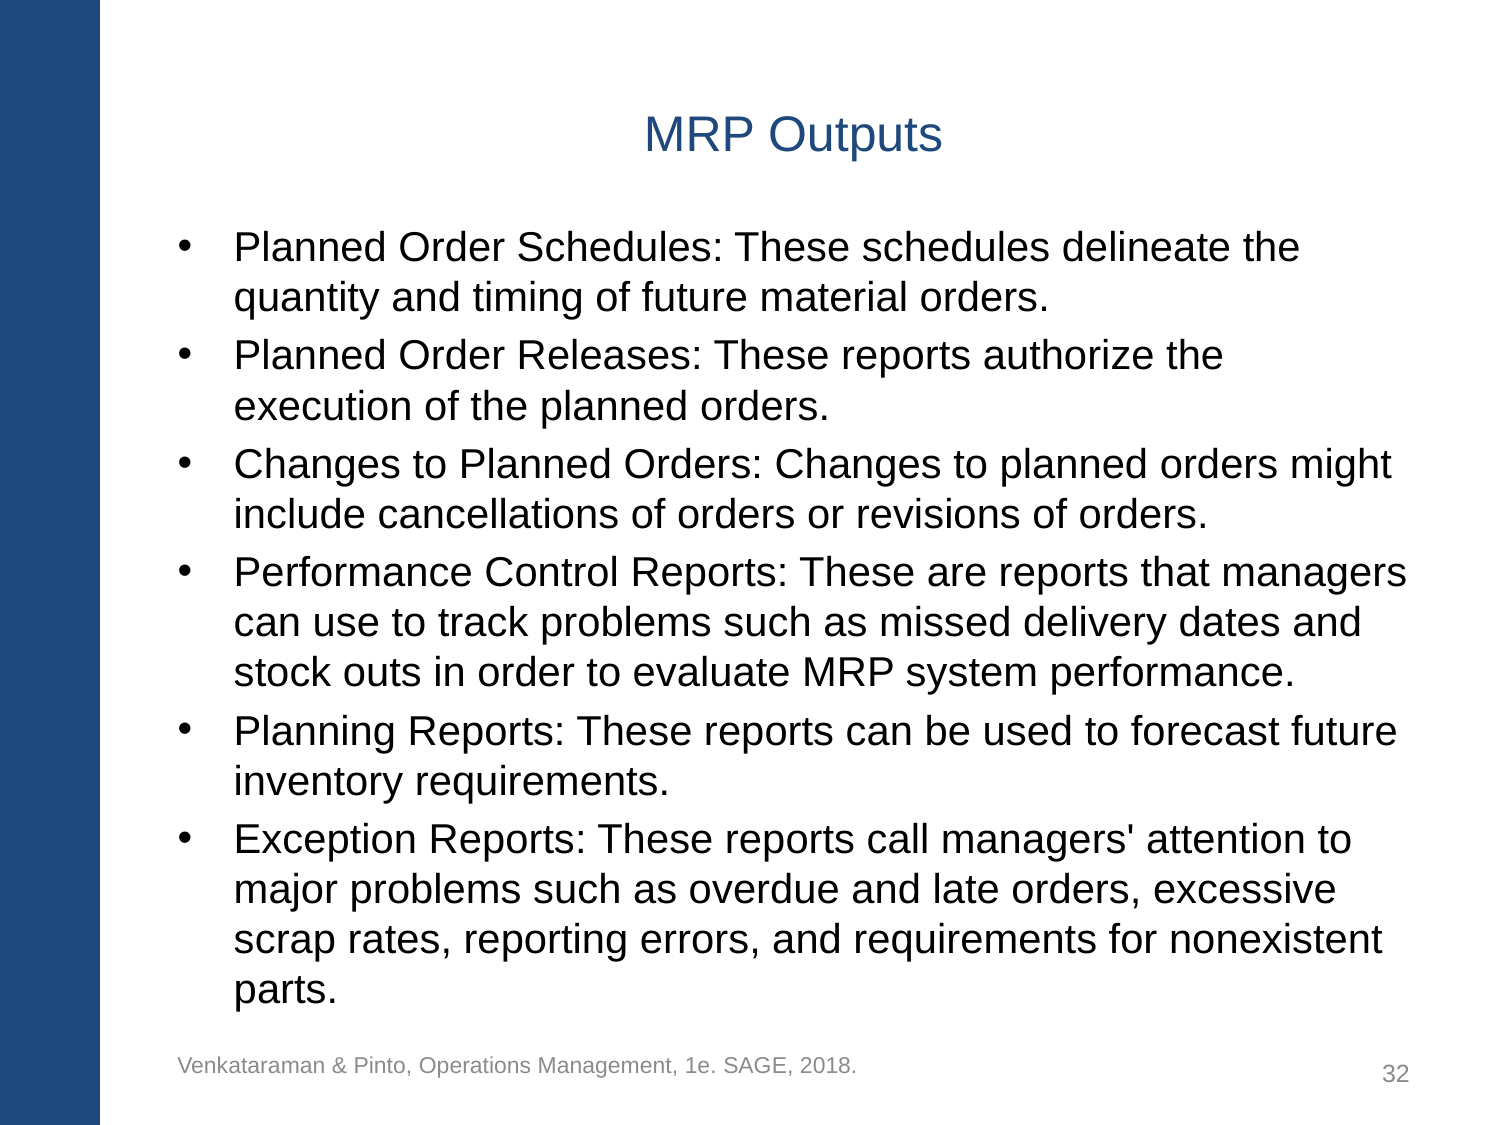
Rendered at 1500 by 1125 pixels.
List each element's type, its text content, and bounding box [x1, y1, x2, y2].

slide_number 32 [1350, 1042, 1425, 1103]
footer Venkataraman & Pinto, Operations Management, 1e. SAGE, 2018. [162, 1042, 1313, 1103]
list Planned Order Schedules: These schedules delineate the quantity and timing of future material orders. Planned Order Releases: These reports authorize the execution of the planned orders. Changes to Planned Orders: Changes to planned orders might include cancellations of orders or revisions of orders. Performance Control Reports: These are reports that managers can use to track problems such as missed delivery dates and stock outs in order to evaluate MRP system performance. Planning Reports: These reports can be used to forecast future inventory requirements. Exception Reports: These reports call managers' attention to major problems such as overdue and late orders, excessive scrap rates, reporting errors, and requirements for nonexistent parts. [162, 212, 1425, 1025]
title MRP Outputs [162, 37, 1425, 212]
